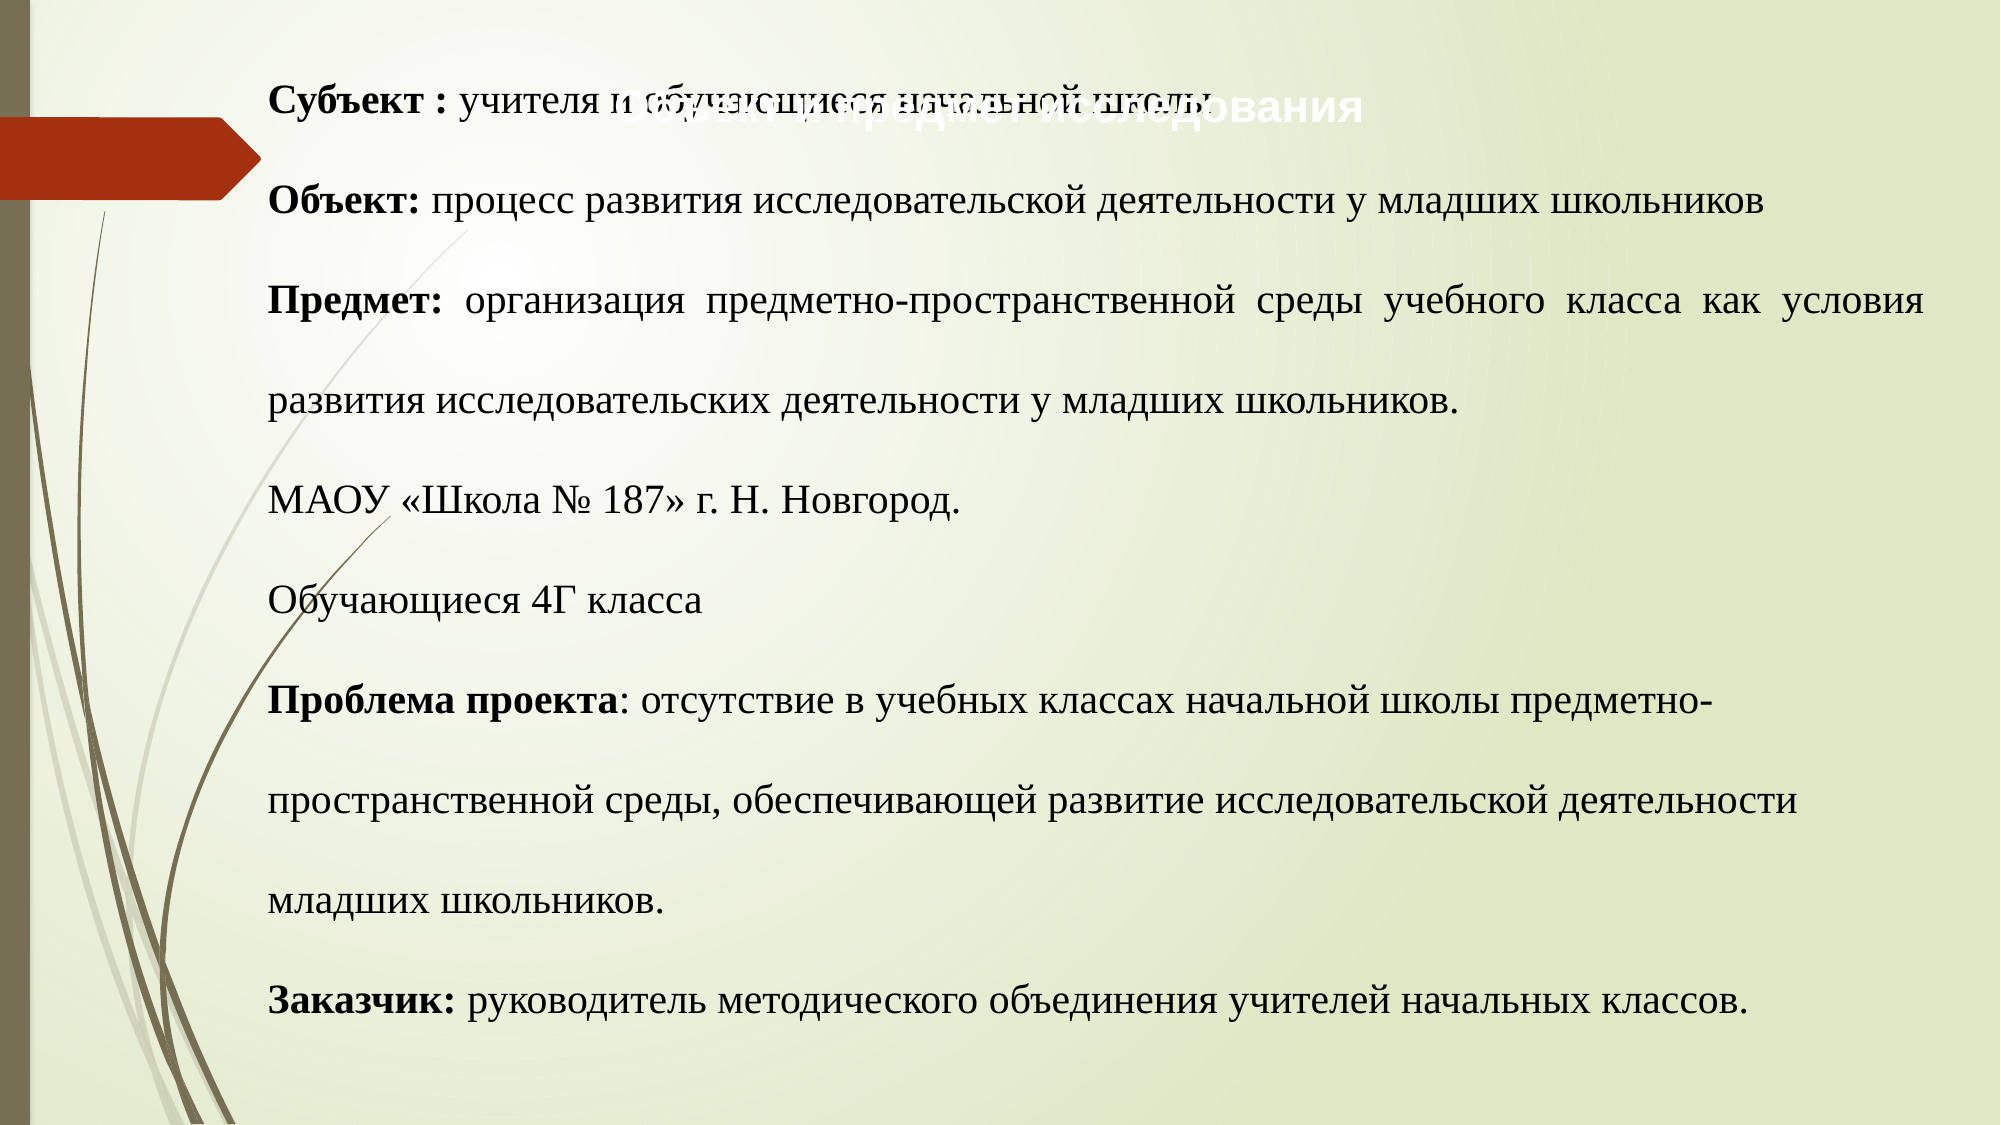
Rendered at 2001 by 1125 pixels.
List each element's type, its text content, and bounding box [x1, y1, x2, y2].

text_box Объект и предмет исследования [420, 69, 1393, 139]
text_box Субъект : учителя и обучающиеся начальной школы Объект: процесс развития исследовательской деятельности у младших школьников Предмет: организация предметно-пространственной среды учебного класса как условия развития исследовательских деятельности у младших школьников. МАОУ «Школа № 187» г. Н. Новгород. Обучающиеся 4Г класса Проблема проекта: отсутствие в учебных классах начальной школы предметно-пространственной среды, обеспечивающей развитие исследовательской деятельности младших школьников. Заказчик: руководитель методического объединения учителей начальных классов. [252, 14, 1940, 1125]
